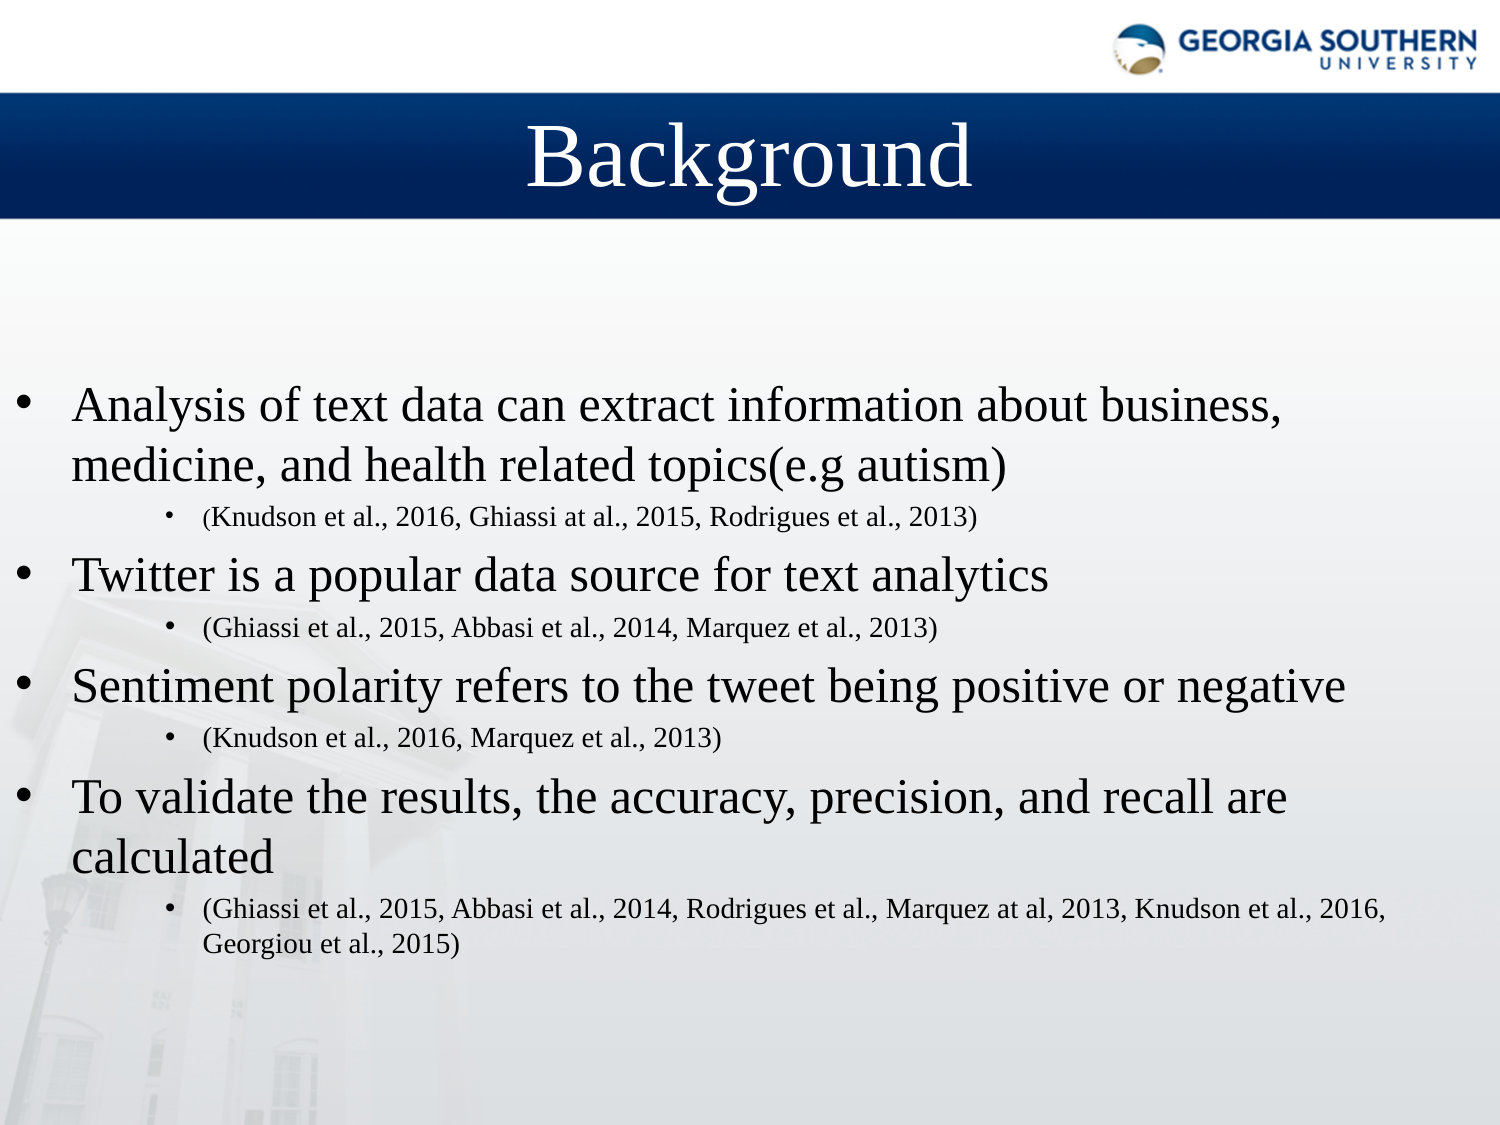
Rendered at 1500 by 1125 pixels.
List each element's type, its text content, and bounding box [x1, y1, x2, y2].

picture [0, 0, 1500, 217]
list Analysis of text data can extract information about business, medicine, and health related topics(e.g autism) (Knudson et al., 2016, Ghiassi at al., 2015, Rodrigues et al., 2013) Twitter is a popular data source for text analytics (Ghiassi et al., 2015, Abbasi et al., 2014, Marquez et al., 2013) Sentiment polarity refers to the tweet being positive or negative (Knudson et al., 2016, Marquez et al., 2013) To validate the results, the accuracy, precision, and recall are calculated (Ghiassi et al., 2015, Abbasi et al., 2014, Rodrigues et al., Marquez at al, 2013, Knudson et al., 2016, Georgiou et al., 2015) [0, 217, 1500, 1125]
title Background [75, 56, 1425, 217]
